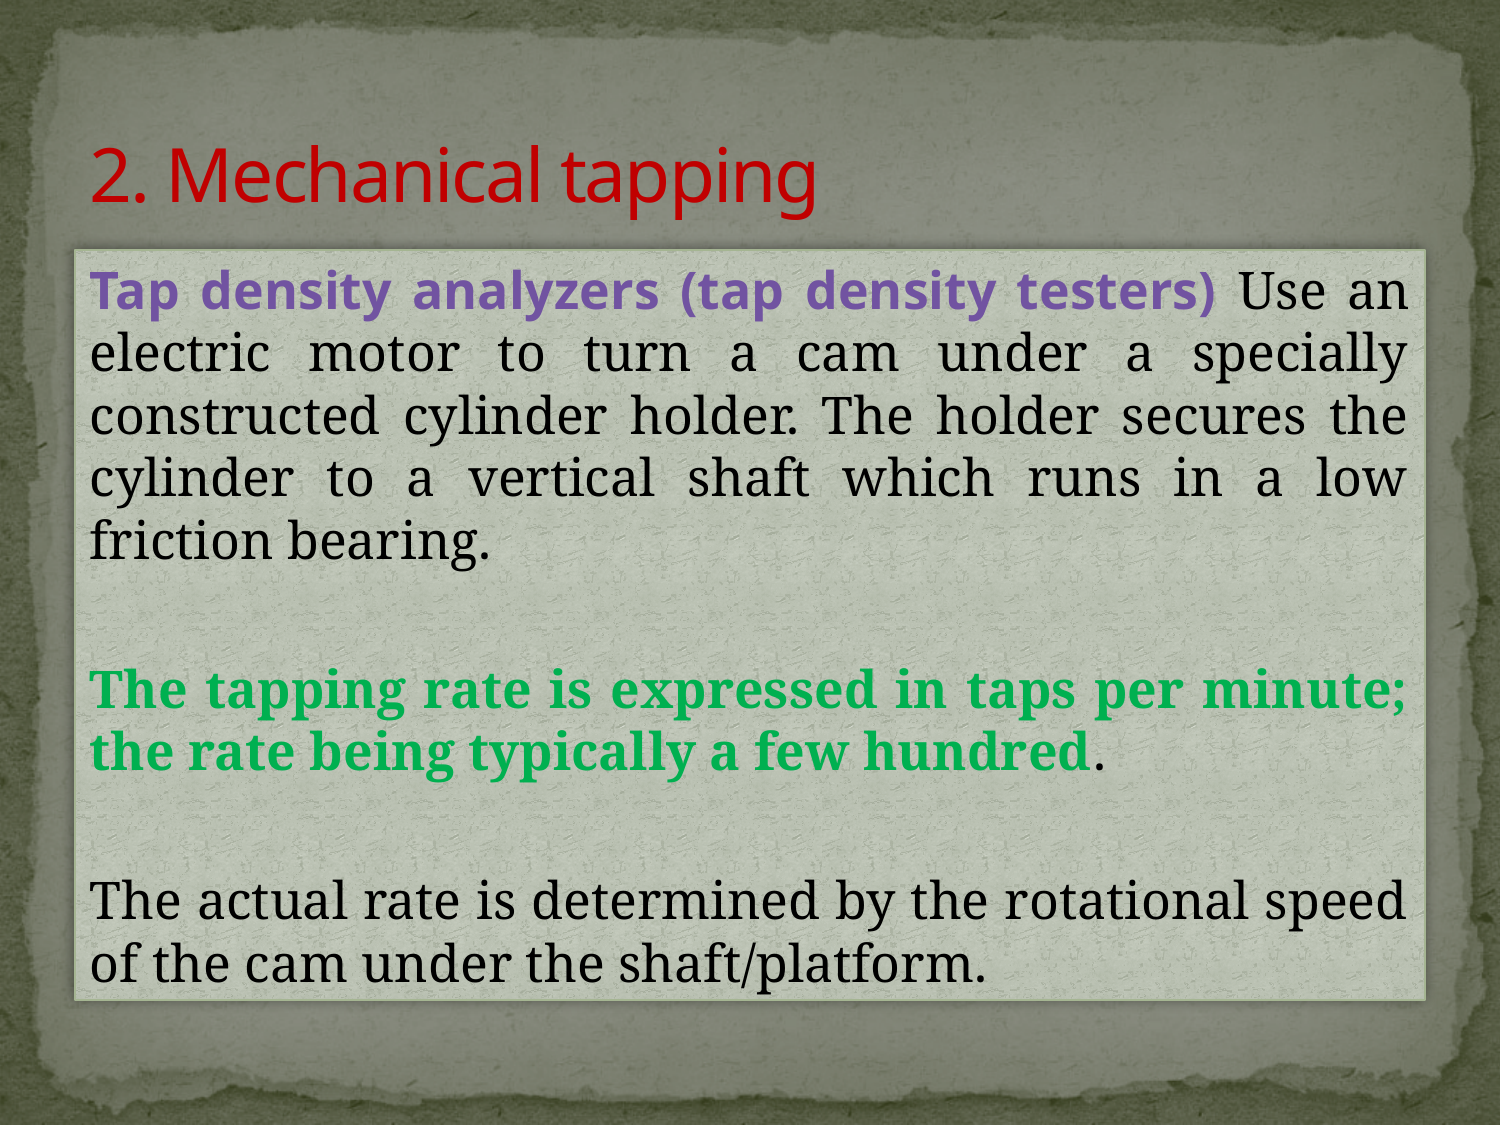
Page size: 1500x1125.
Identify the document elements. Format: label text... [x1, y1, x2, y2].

list Tap density analyzers (tap density testers) Use an electric motor to turn a cam under a specially constructed cylinder holder. The holder secures the cylinder to a vertical shaft which runs in a low friction bearing. The tapping rate is expressed in taps per minute; the rate being typically a few hundred. The actual rate is determined by the rotational speed of the cam under the shaft/platform. [74, 249, 1426, 1001]
title 2. Mechanical tapping [74, 24, 1425, 225]
